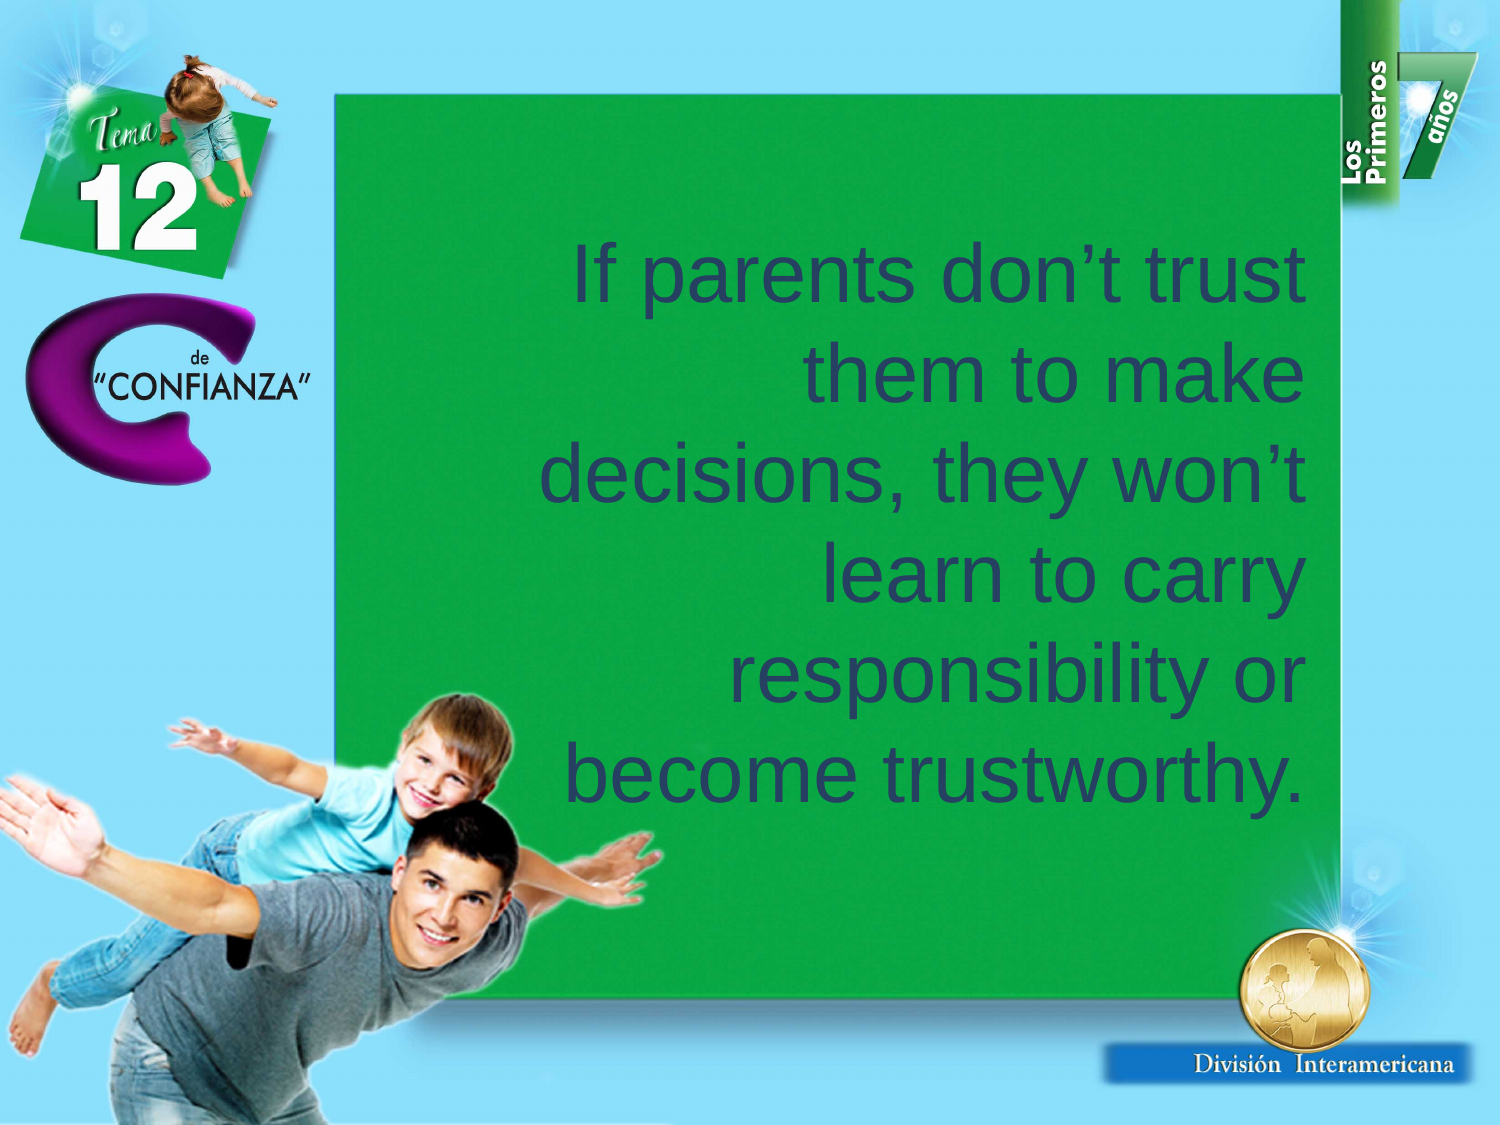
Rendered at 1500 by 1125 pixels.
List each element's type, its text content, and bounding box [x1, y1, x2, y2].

text_box If parents don’t trust them to make decisions, they won’t learn to carry responsibility or become trustworthy. [395, 211, 1323, 826]
picture [0, 0, 1500, 1125]
